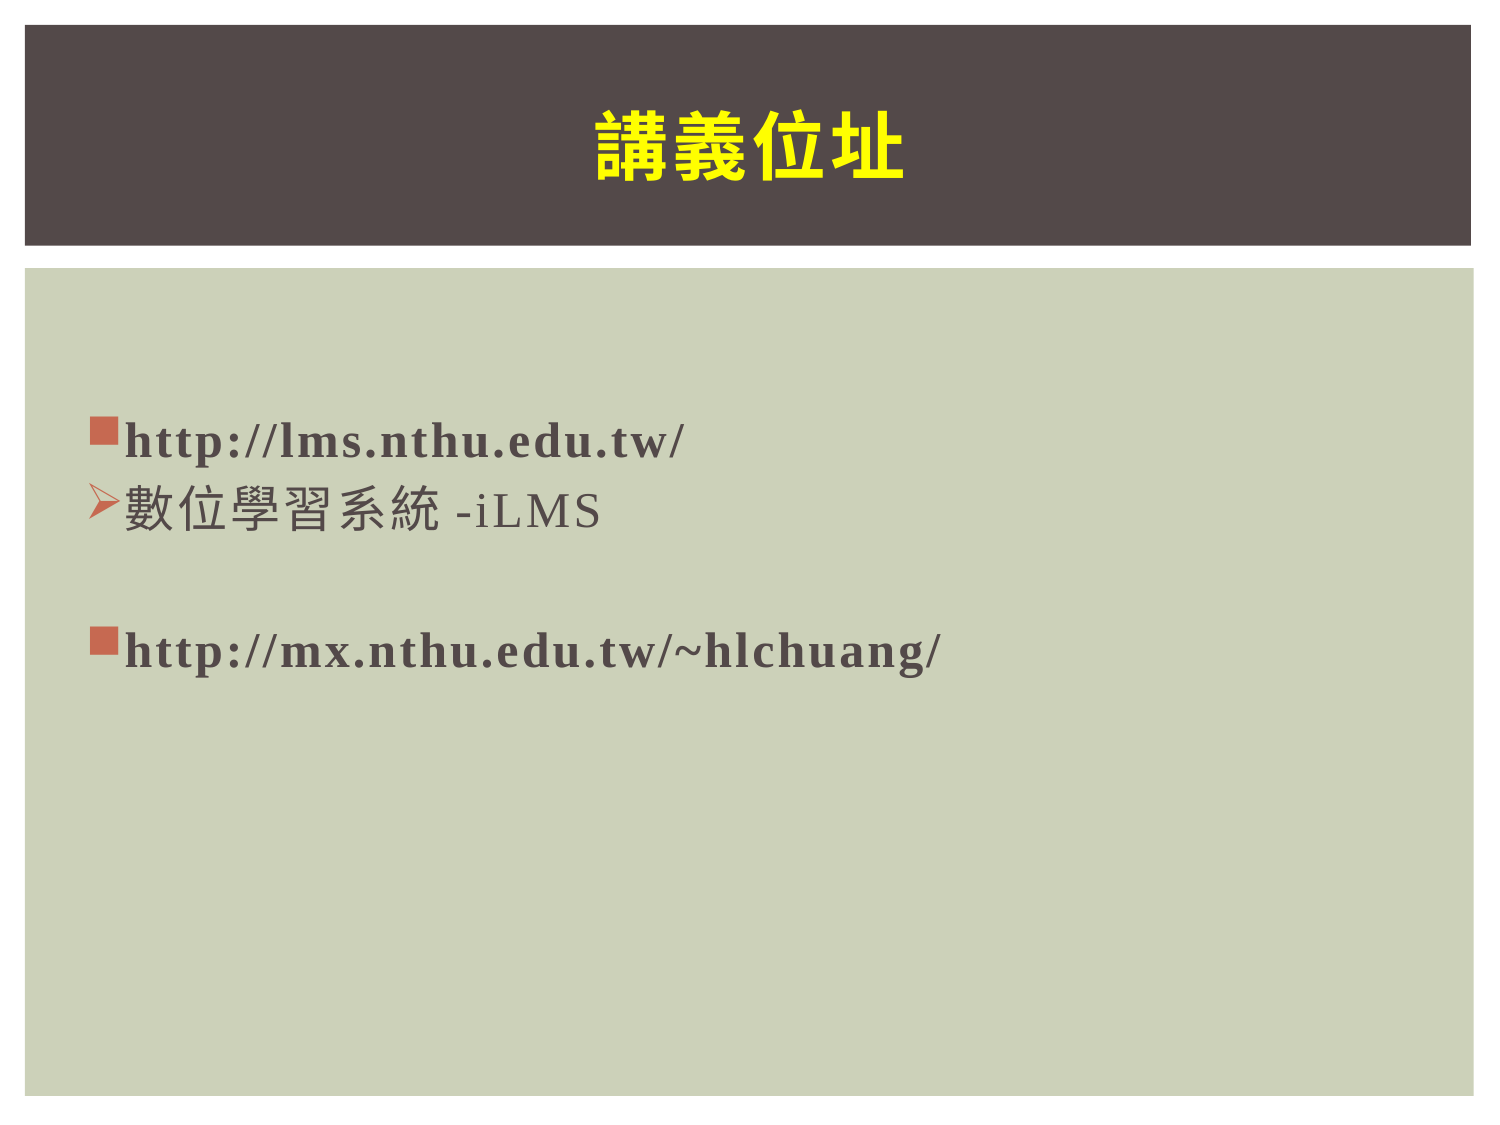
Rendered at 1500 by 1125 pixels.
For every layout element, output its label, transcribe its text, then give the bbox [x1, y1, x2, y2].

title 講義位址 [62, 58, 1438, 232]
list http://lms.nthu.edu.tw/ 數位學習系統-iLMS http://mx.nthu.edu.tw/~hlchuang/ [62, 281, 1442, 1005]
